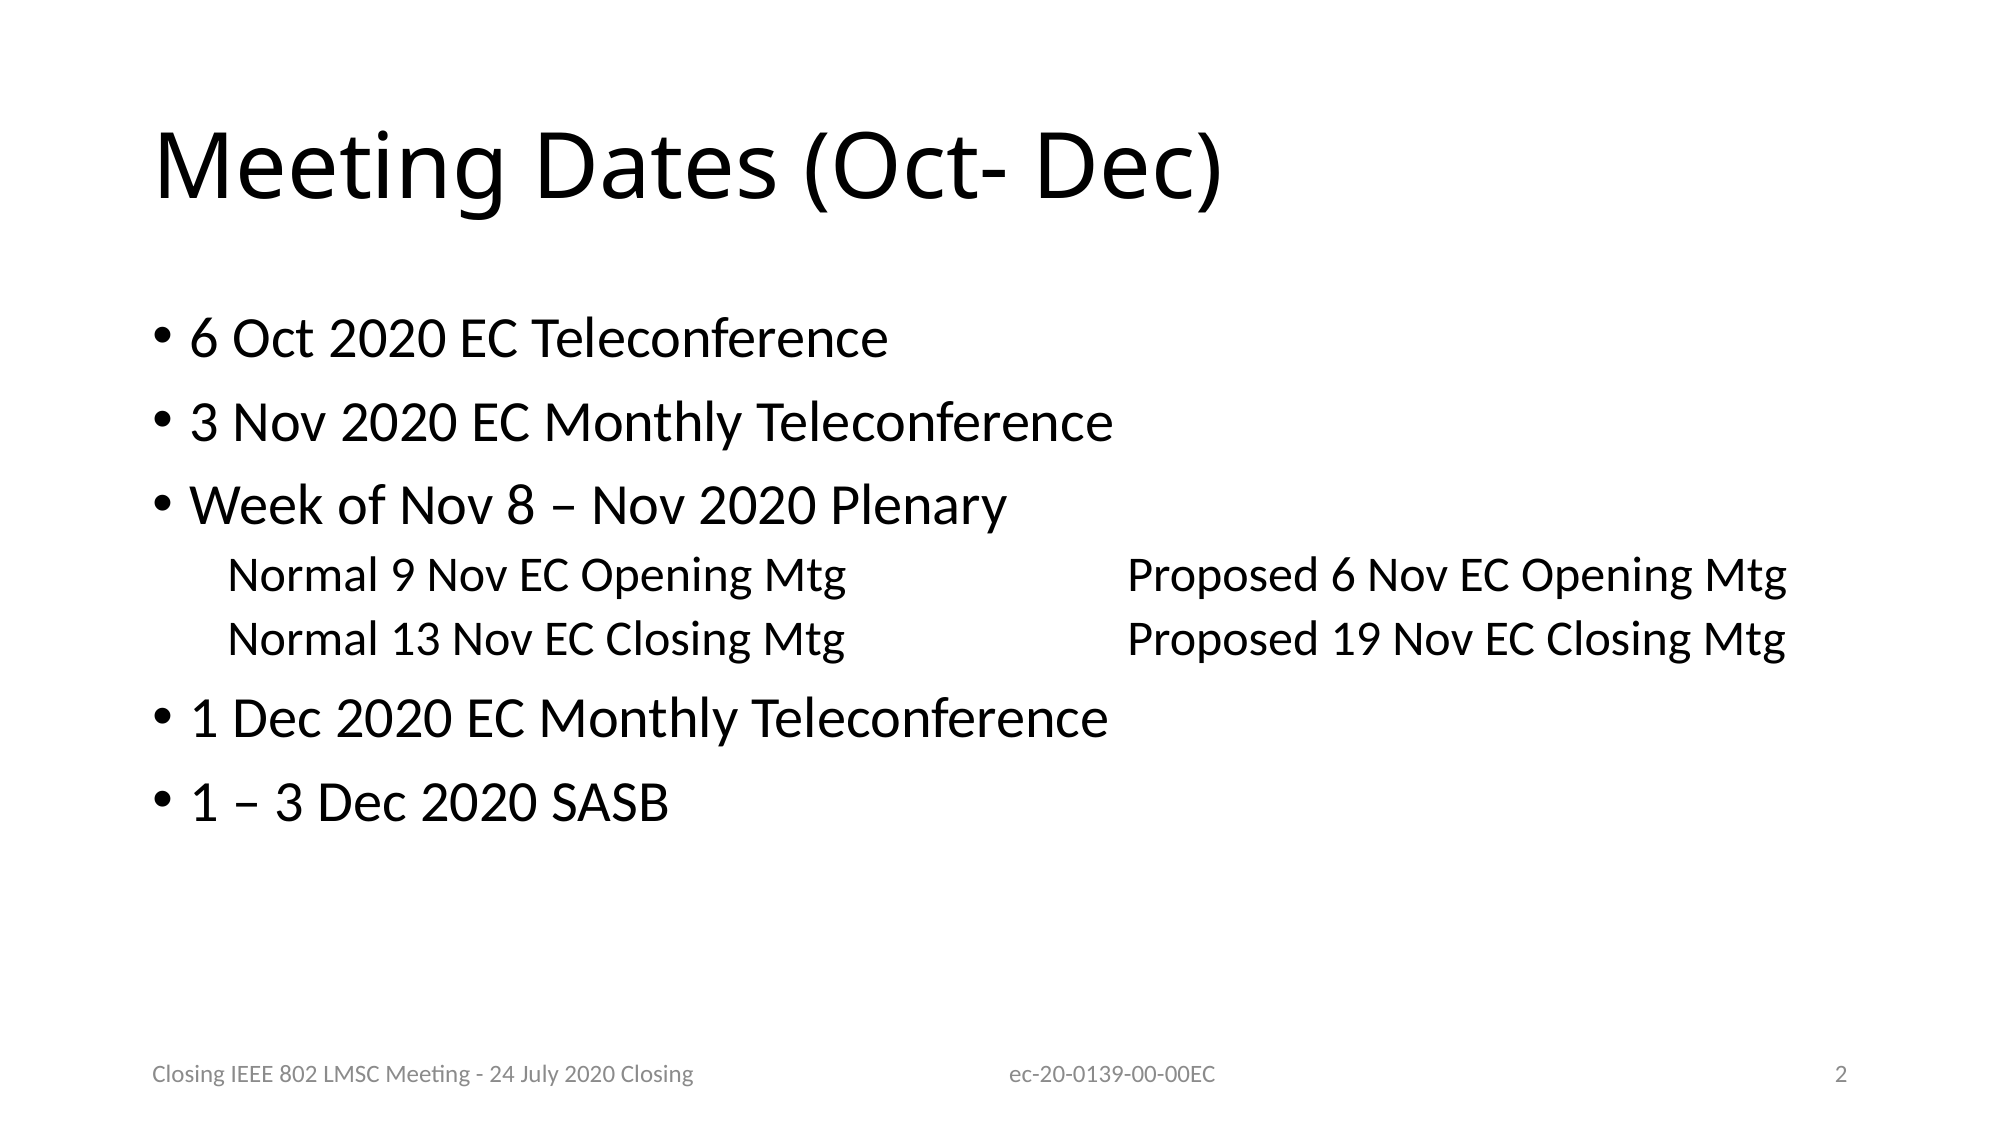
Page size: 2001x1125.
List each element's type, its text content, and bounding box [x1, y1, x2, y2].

slide_number 2 [1412, 1042, 1863, 1103]
list 6 Oct 2020 EC Teleconference 3 Nov 2020 EC Monthly Teleconference Week of Nov 8 – Nov 2020 Plenary Normal 9 Nov EC Opening Mtg Proposed 6 Nov EC Opening Mtg Normal 13 Nov EC Closing Mtg Proposed 19 Nov EC Closing Mtg 1 Dec 2020 EC Monthly Teleconference 1 – 3 Dec 2020 SASB [137, 299, 1863, 1014]
footer ec-20-0139-00-00EC [887, 1042, 1338, 1103]
title Meeting Dates (Oct- Dec) [137, 59, 1863, 278]
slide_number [137, 1042, 734, 1103]
